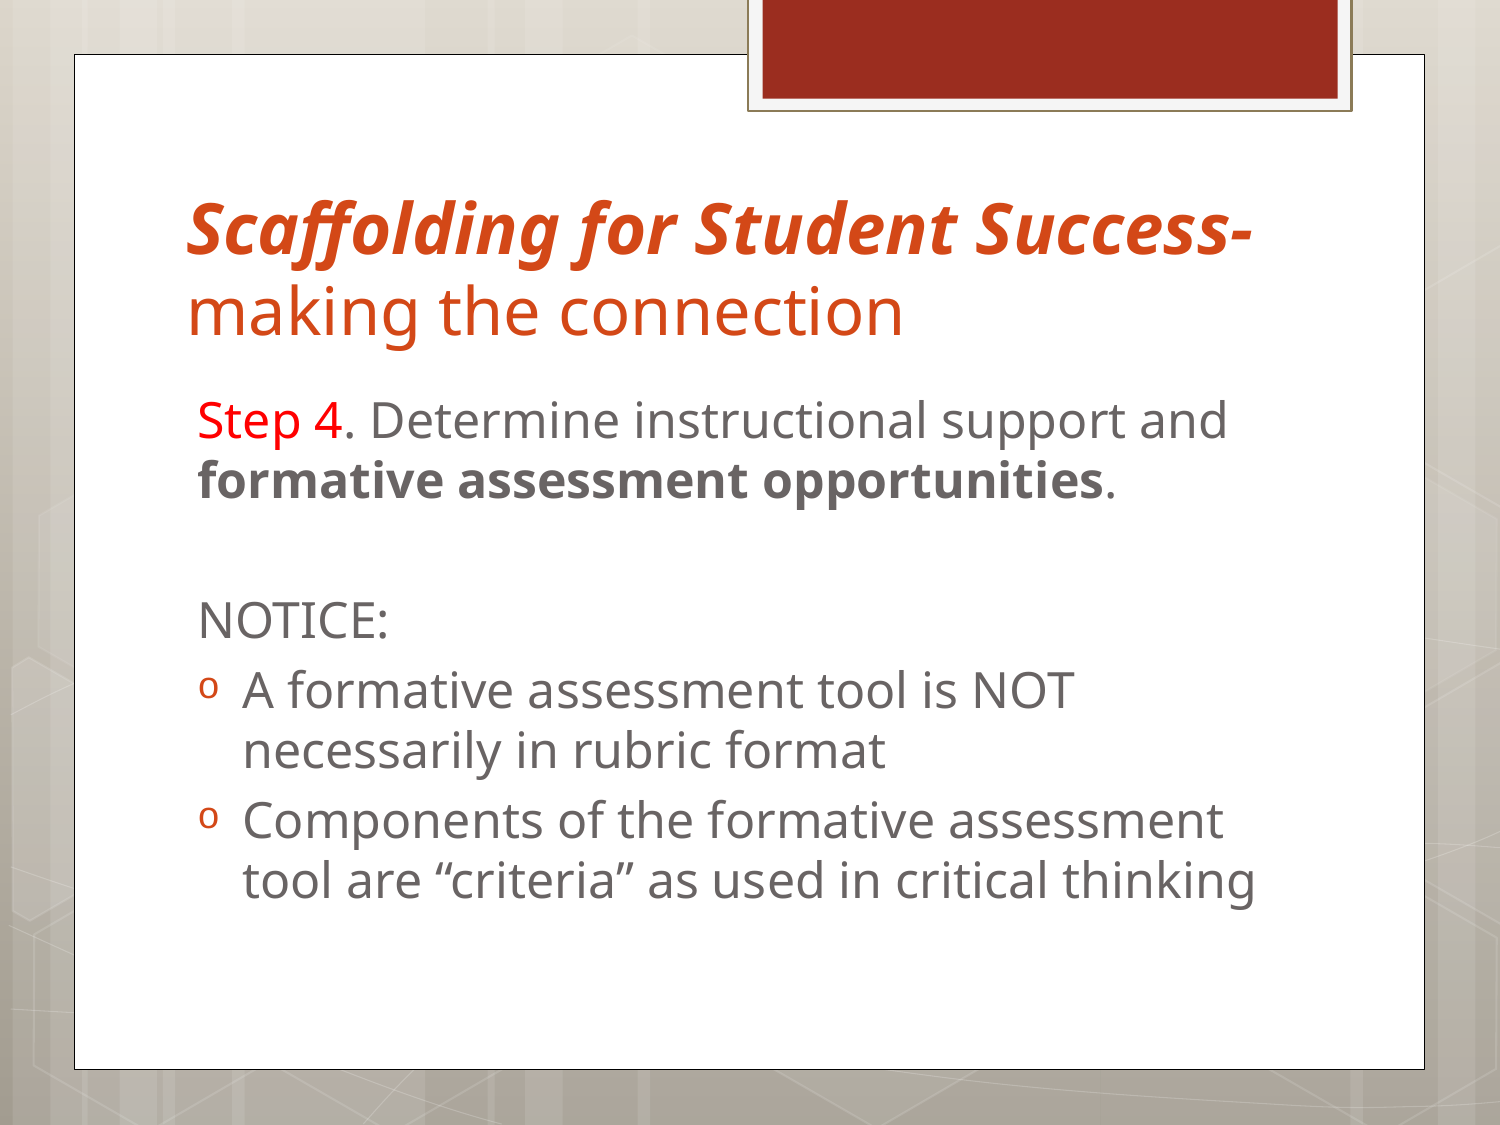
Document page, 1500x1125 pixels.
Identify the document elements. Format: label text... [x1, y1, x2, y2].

title Scaffolding for Student Success- making the connection [171, 168, 1324, 357]
list Step 4. Determine instructional support and formative assessment opportunities. NOTICE: A formative assessment tool is NOT necessarily in rubric format Components of the formative assessment tool are “criteria” as used in critical thinking [171, 381, 1283, 957]
